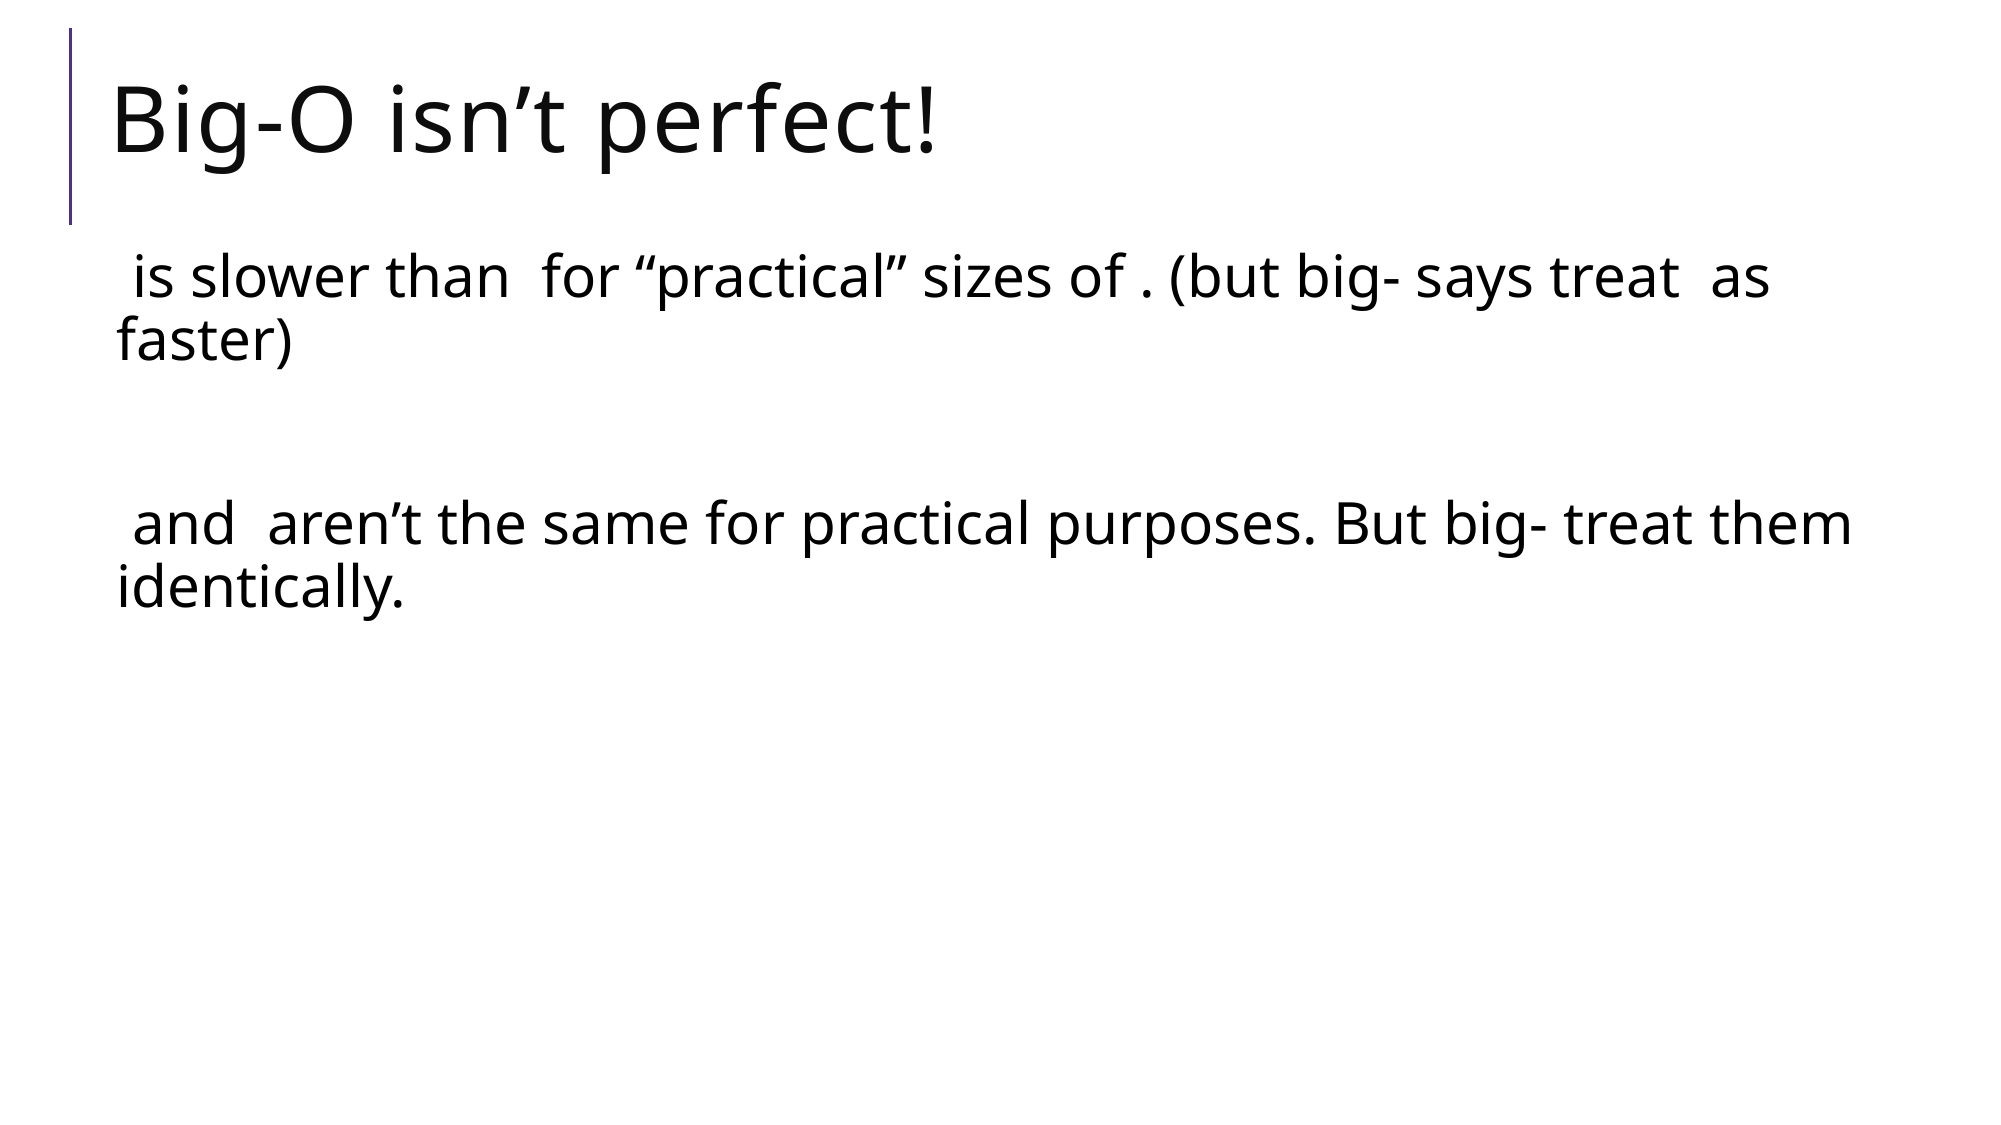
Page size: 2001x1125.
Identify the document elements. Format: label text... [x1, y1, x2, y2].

title Big-O isn’t perfect! [94, 43, 1930, 210]
